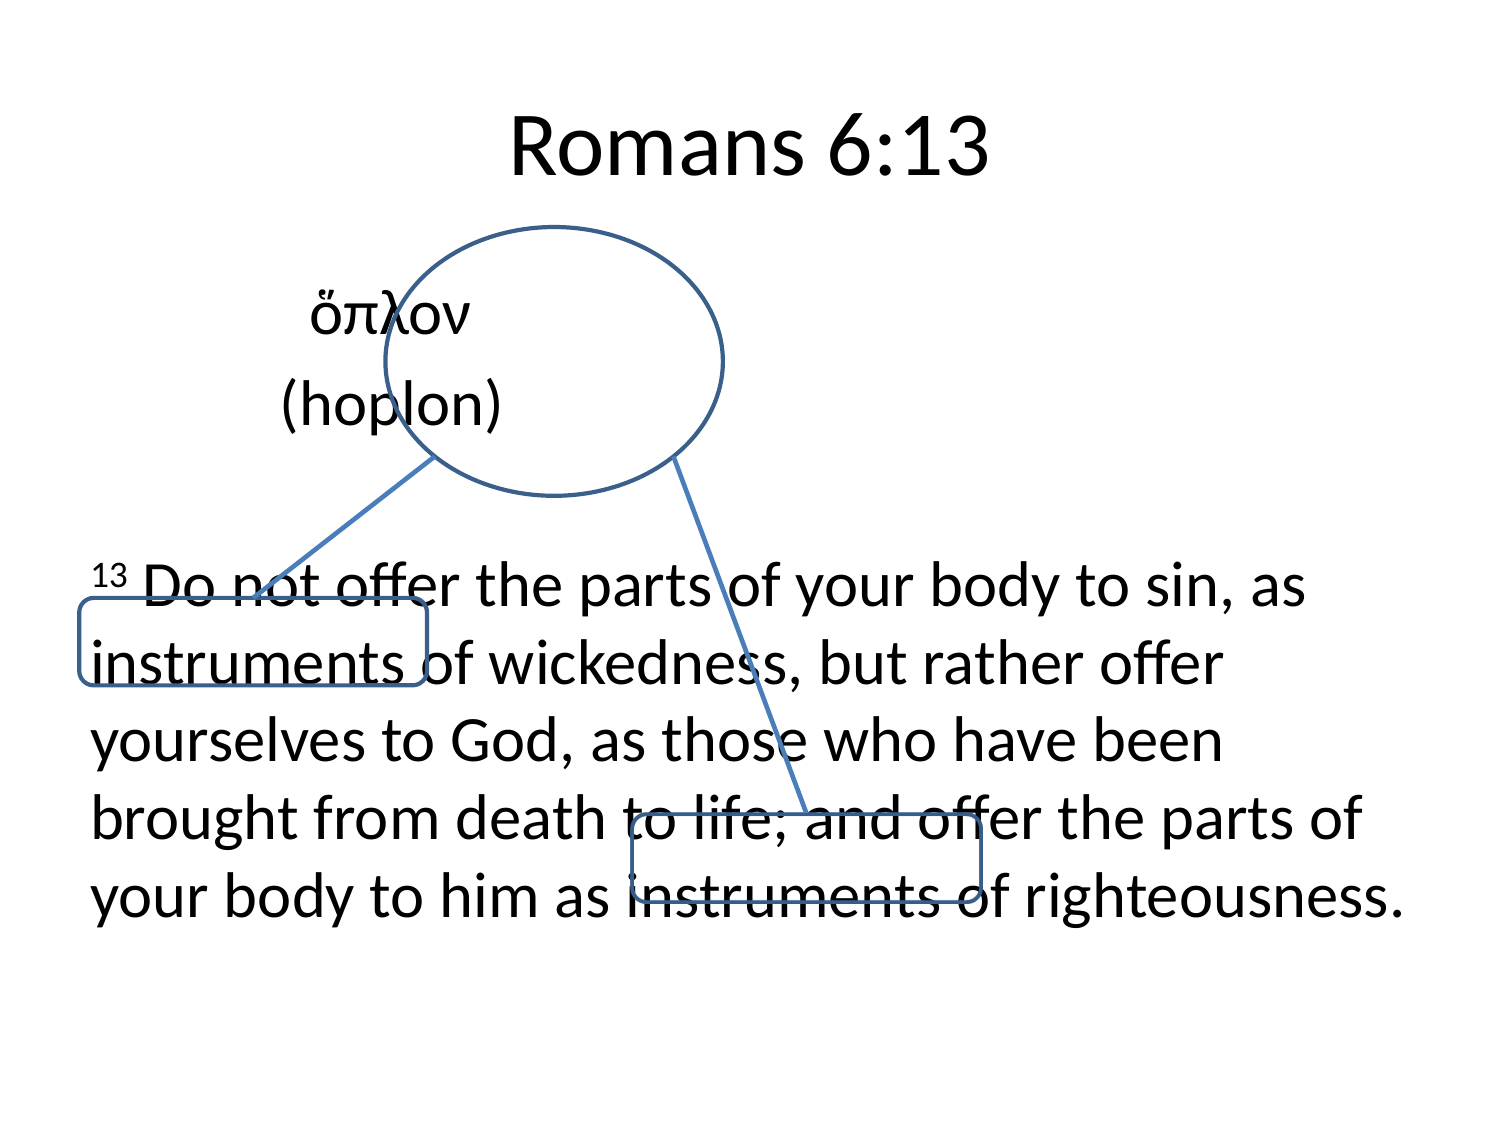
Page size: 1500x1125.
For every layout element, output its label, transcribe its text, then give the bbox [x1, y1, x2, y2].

text_box [77, 595, 430, 688]
list ὅπλον (hoplon) 13 Do not offer the parts of your body to sin, as instruments of wickedness, but rather offer yourselves to God, as those who have been brought from death to life; and offer the parts of your body to him as instruments of righteousness. [75, 262, 1425, 1005]
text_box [673, 456, 807, 813]
title Romans 6:13 [75, 45, 1425, 233]
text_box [252, 456, 436, 599]
picture [629, 812, 983, 904]
text_box [383, 224, 725, 498]
